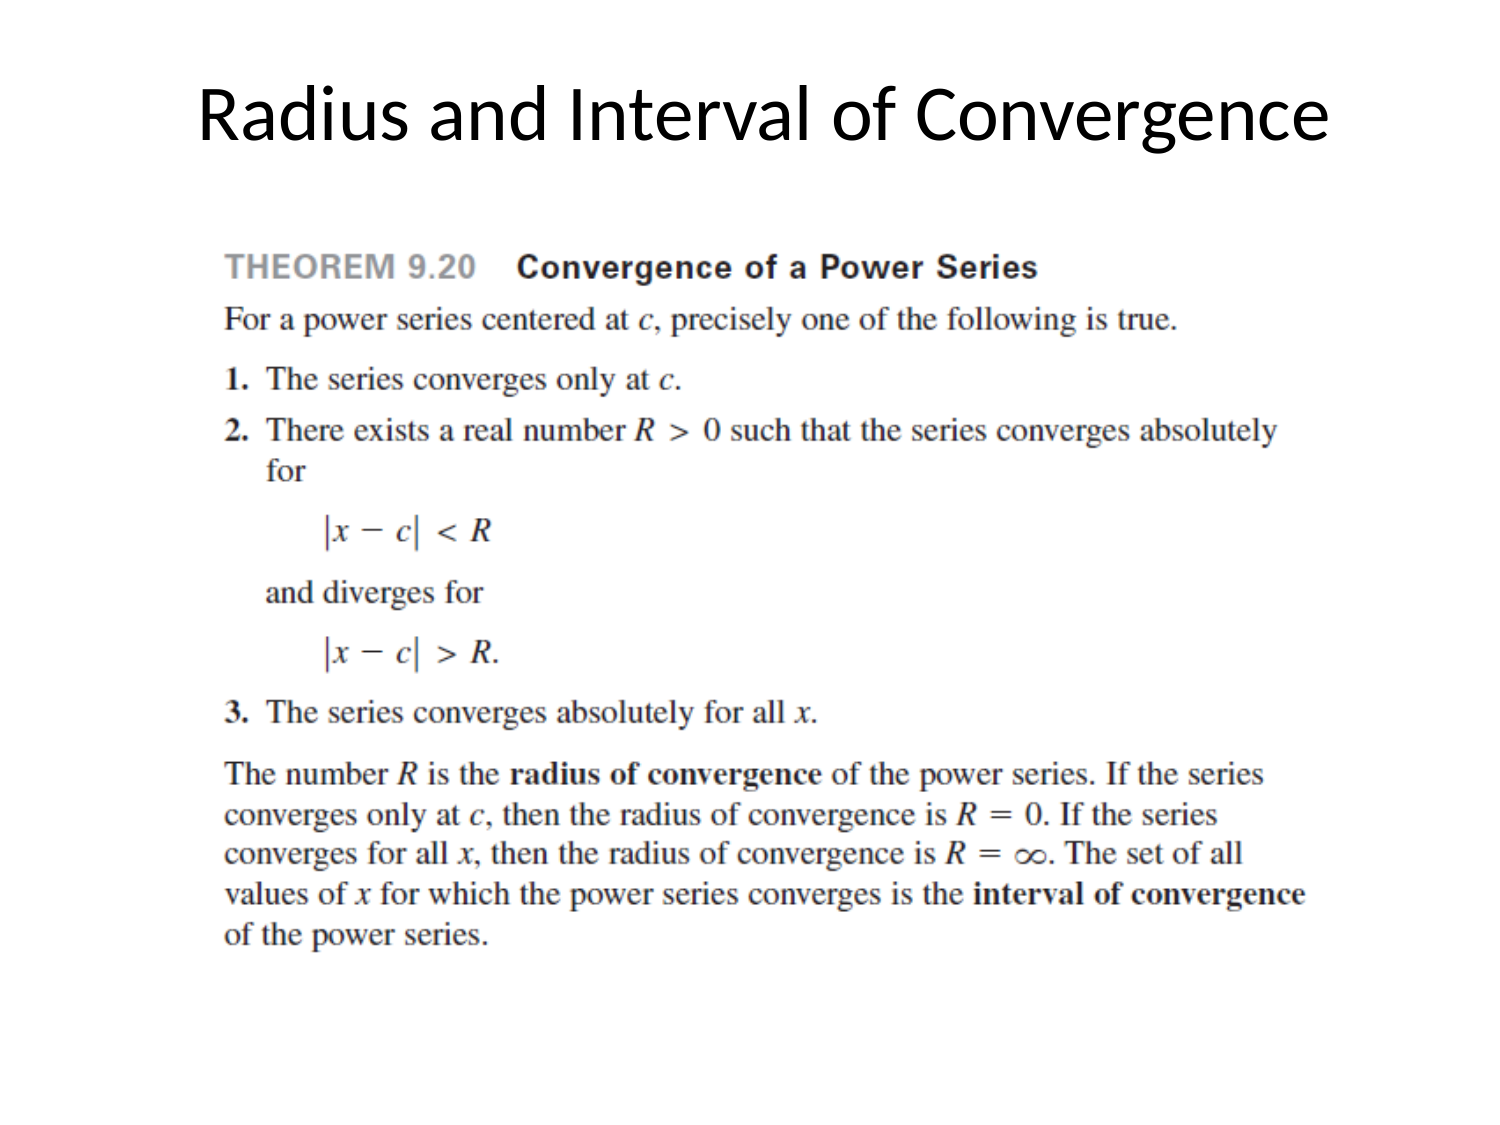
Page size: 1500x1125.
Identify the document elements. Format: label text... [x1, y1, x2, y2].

title Radius and Interval of Convergence [89, 52, 1440, 165]
picture [199, 242, 1330, 963]
